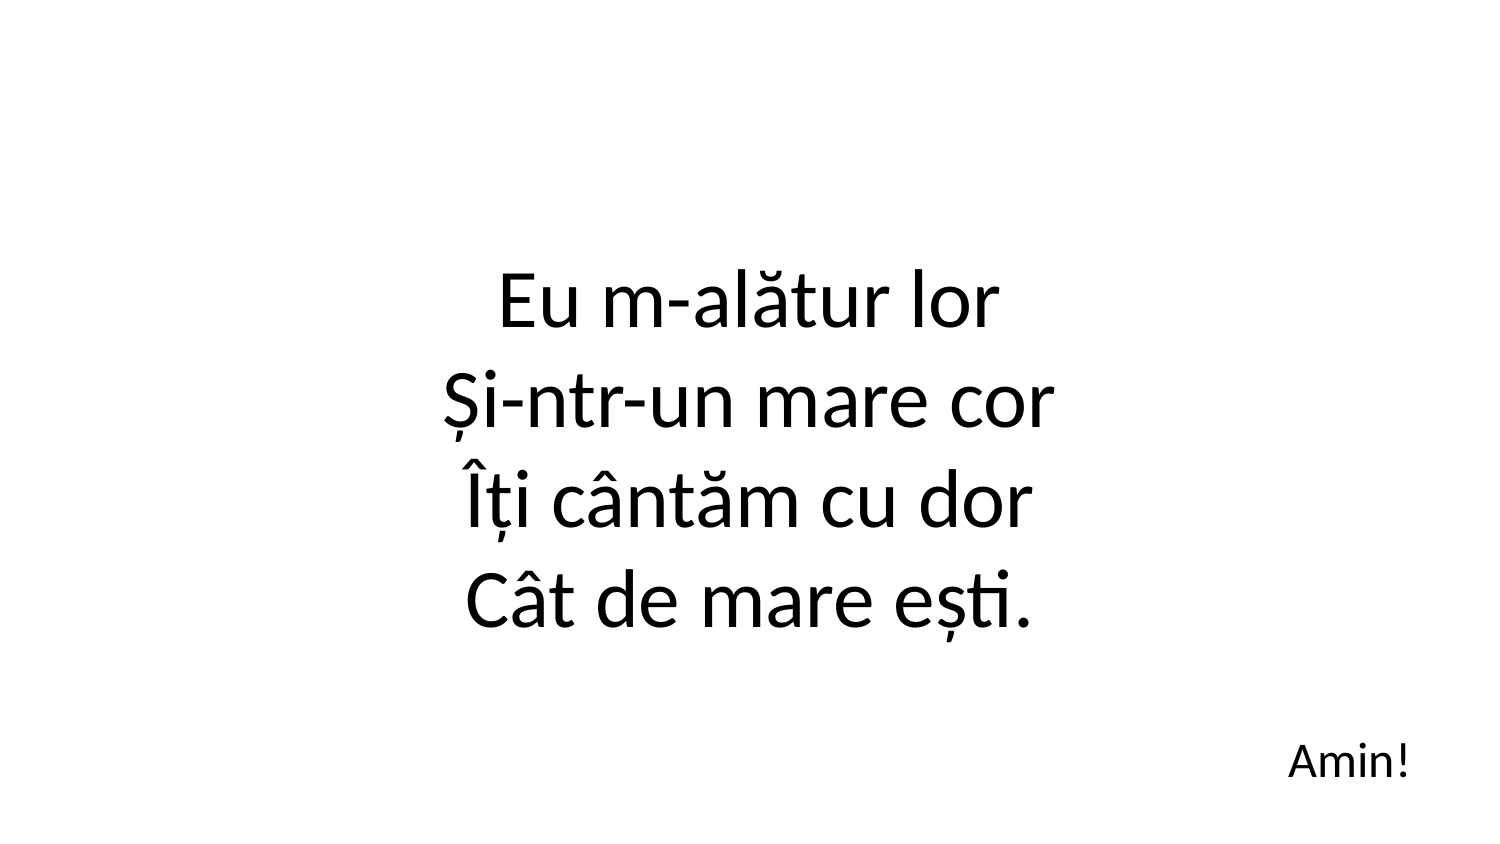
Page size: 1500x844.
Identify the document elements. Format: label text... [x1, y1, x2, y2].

text_box Amin! [1273, 674, 1427, 795]
text_box Eu m-alătur lor Și-ntr-un mare cor Îți cântăm cu dor Cât de mare ești. [427, 192, 1072, 652]
